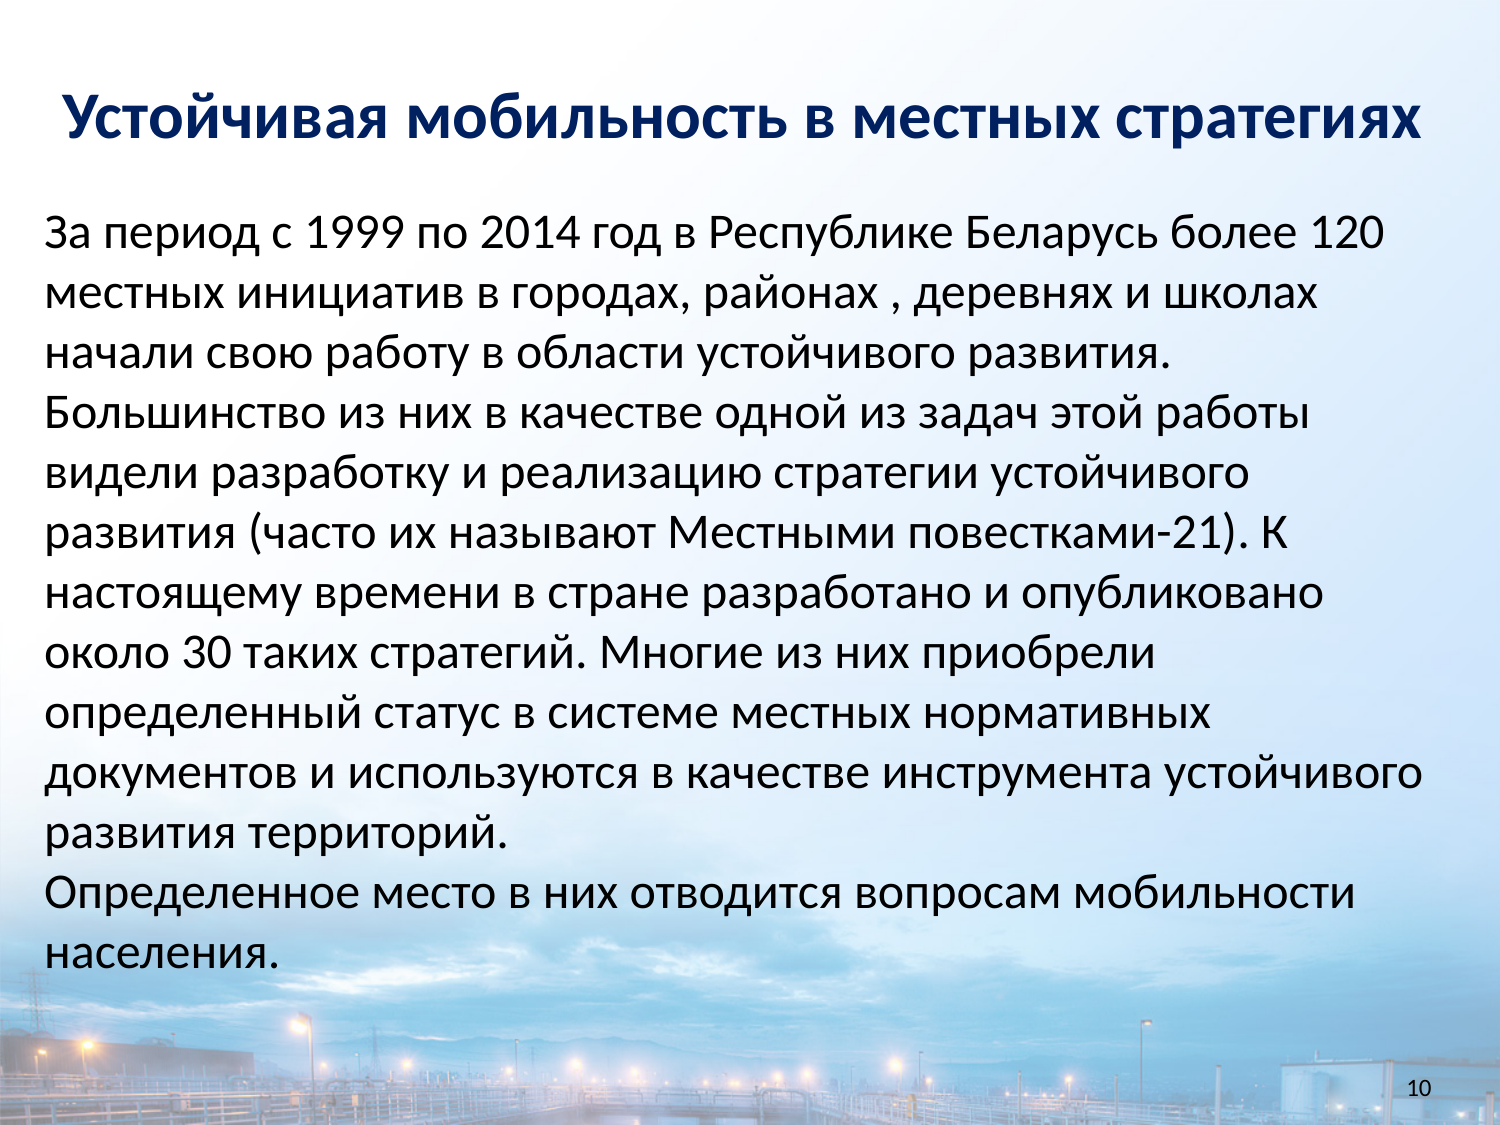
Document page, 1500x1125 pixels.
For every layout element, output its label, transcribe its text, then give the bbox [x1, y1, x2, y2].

text_box Устойчивая мобильность в местных стратегиях [41, 64, 1460, 160]
text_box 10 [1391, 1064, 1500, 1110]
text_box За период с 1999 по 2014 год в Республике Беларусь более 120 местных инициатив в городах, районах , деревнях и школах начали свою работу в области устойчивого развития. Большинство из них в качестве одной из задач этой работы видели разработку и реализацию стратегии устойчивого развития (часто их называют Местными повестками-21). К настоящему времени в стране разработано и опубликовано около 30 таких стратегий. Многие из них приобрели определенный статус в системе местных нормативных документов и используются в качестве инструмента устойчивого развития территорий. Определенное место в них отводится вопросам мобильности населения. [29, 191, 1460, 987]
picture [0, 0, 1500, 1125]
